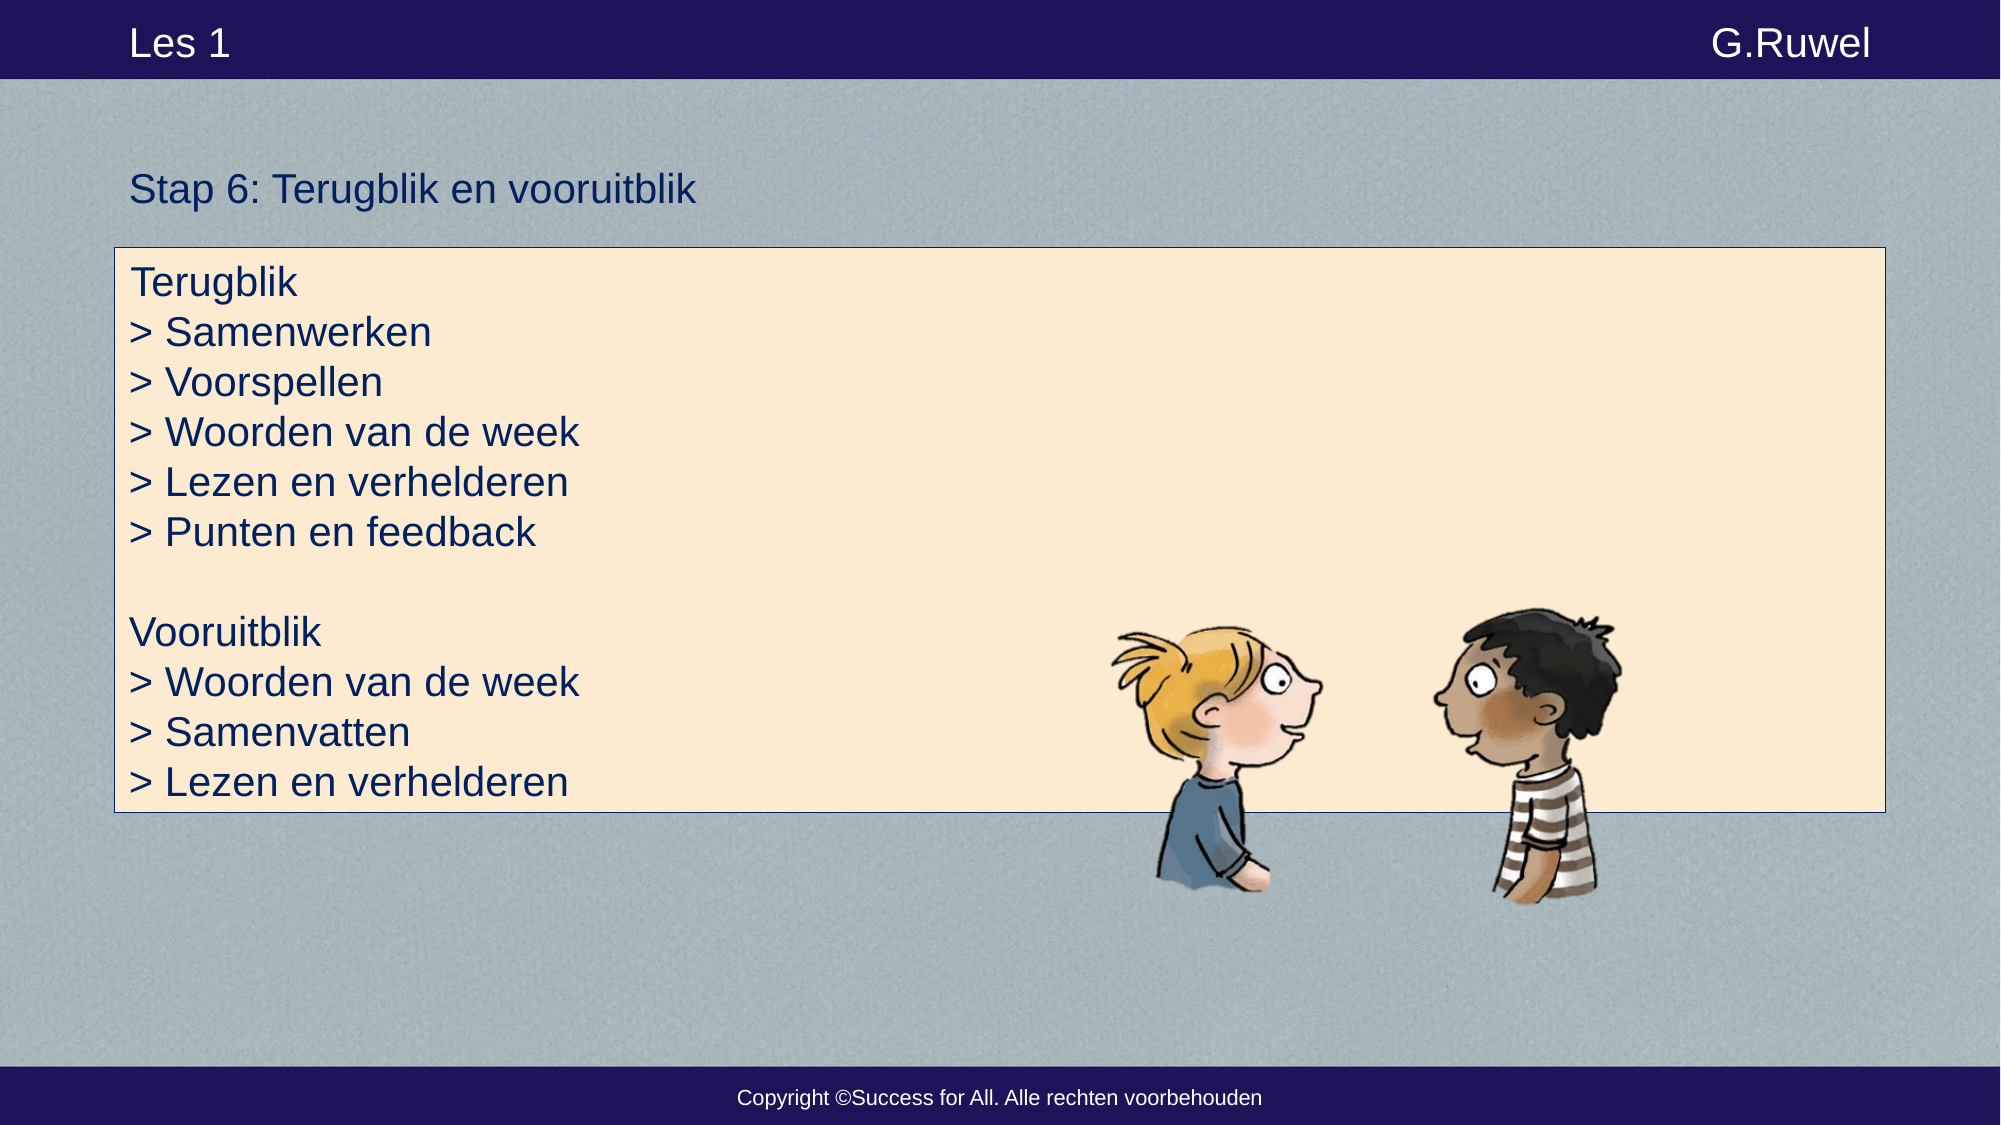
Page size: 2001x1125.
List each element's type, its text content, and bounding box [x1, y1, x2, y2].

text_box G.Ruwel [999, 8, 1886, 73]
text_box Terugblik > Samenwerken > Voorspellen > Woorden van de week > Lezen en verhelderen > Punten en feedback Vooruitblik > Woorden van de week > Samenvatten > Lezen en verhelderen [114, 247, 1886, 813]
text_box Stap 6: Terugblik en vooruitblik [114, 154, 907, 220]
picture [0, 0, 2001, 1125]
text_box Copyright ©Success for All. Alle rechten voorbehouden [0, 1076, 2000, 1125]
text_box Les 1 [114, 8, 354, 73]
